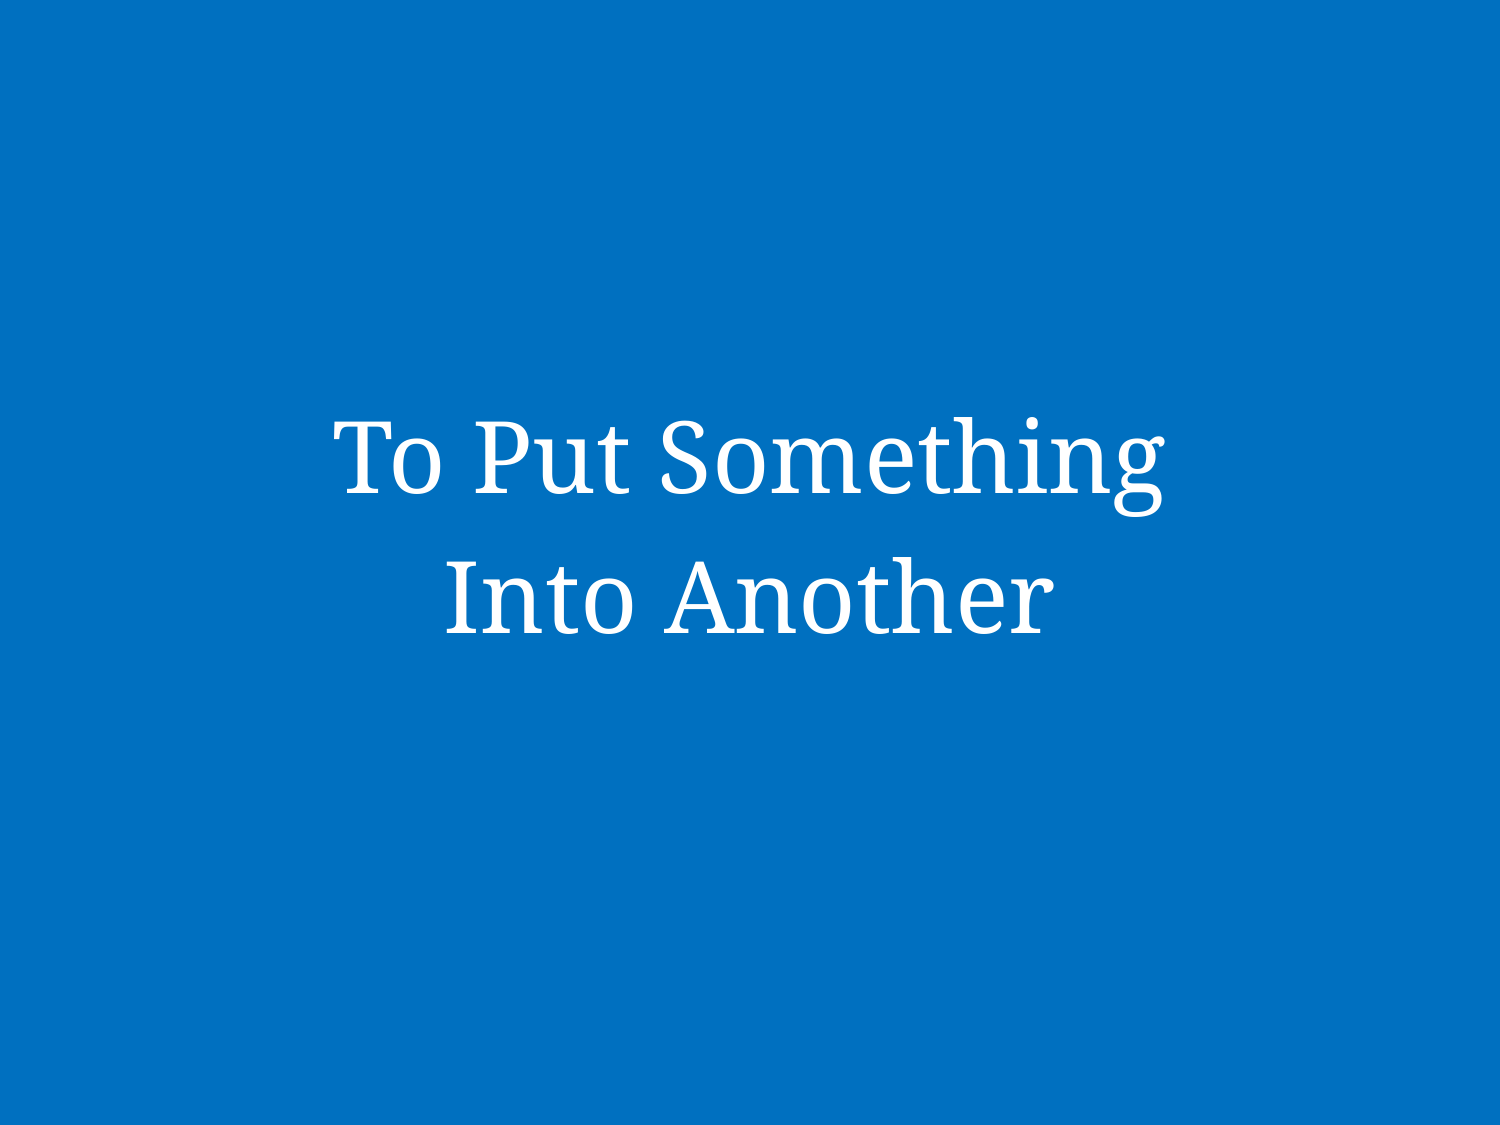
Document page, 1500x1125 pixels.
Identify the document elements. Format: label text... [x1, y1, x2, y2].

list To Put Something Into Another [75, 99, 1425, 1005]
